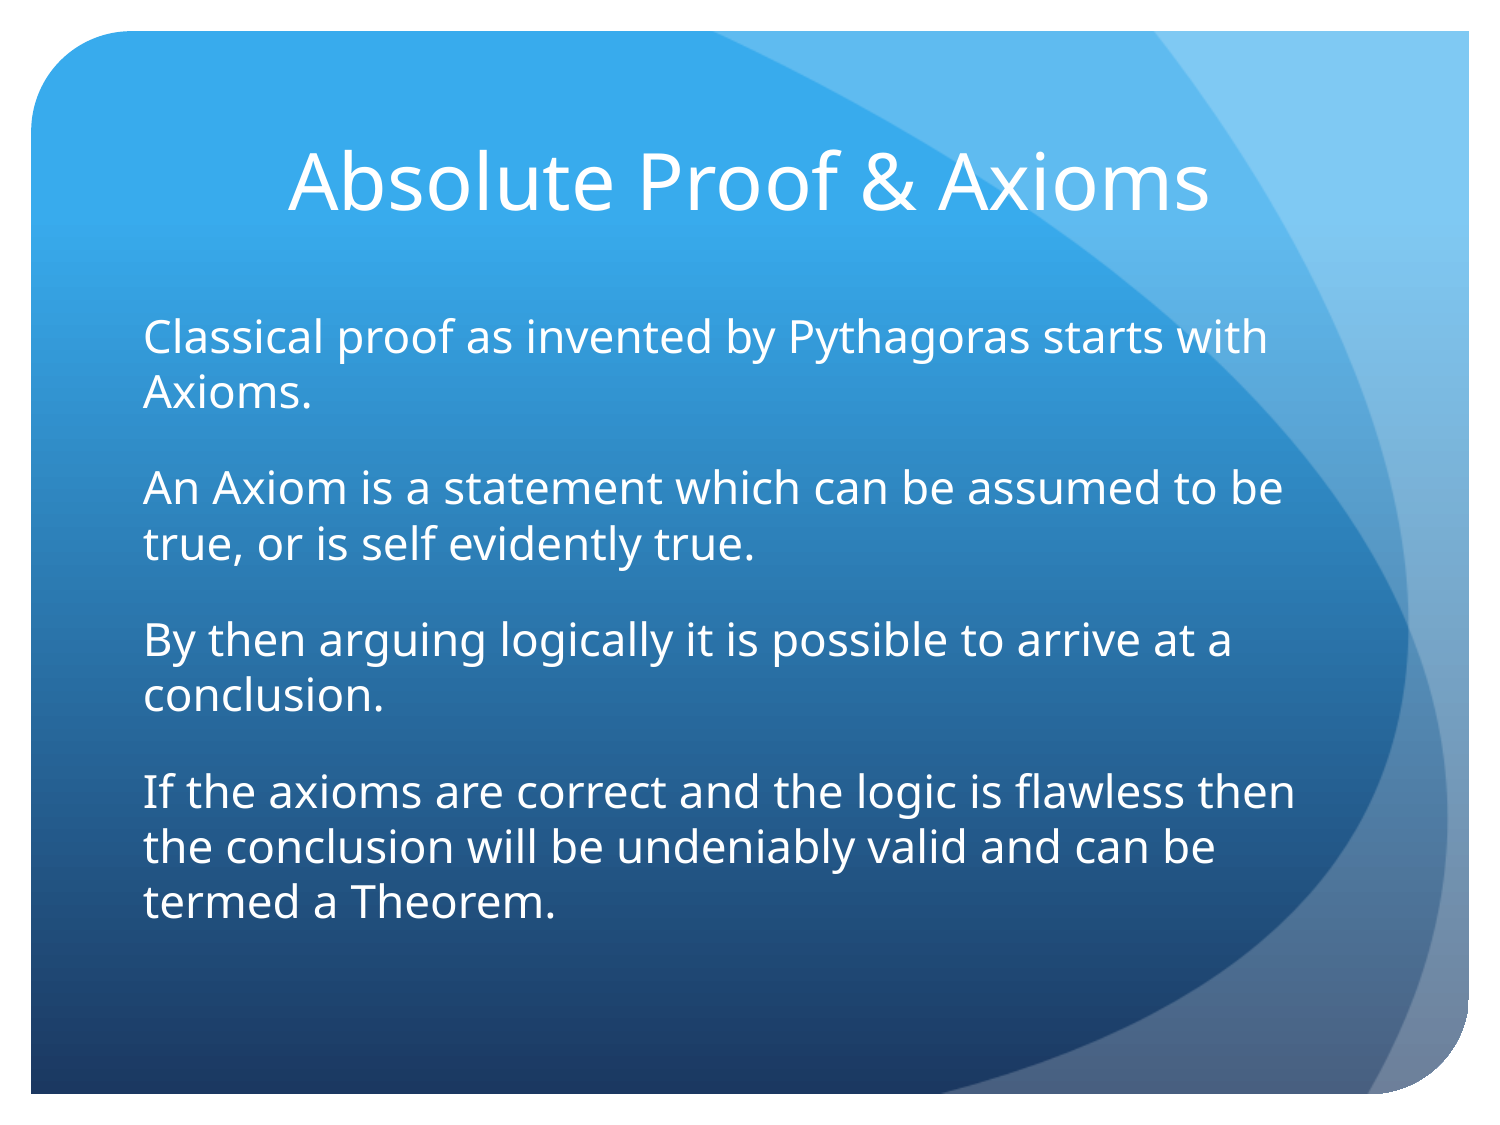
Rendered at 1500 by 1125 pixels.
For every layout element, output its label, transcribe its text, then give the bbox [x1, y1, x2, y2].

picture [24, 30, 1473, 1094]
list Classical proof as invented by Pythagoras starts with Axioms. An Axiom is a statement which can be assumed to be true, or is self evidently true. By then arguing logically it is possible to arrive at a conclusion. If the axioms are correct and the logic is flawless then the conclusion will be undeniably valid and can be termed a Theorem. [127, 299, 1373, 991]
title Absolute Proof & Axioms [127, 62, 1373, 235]
